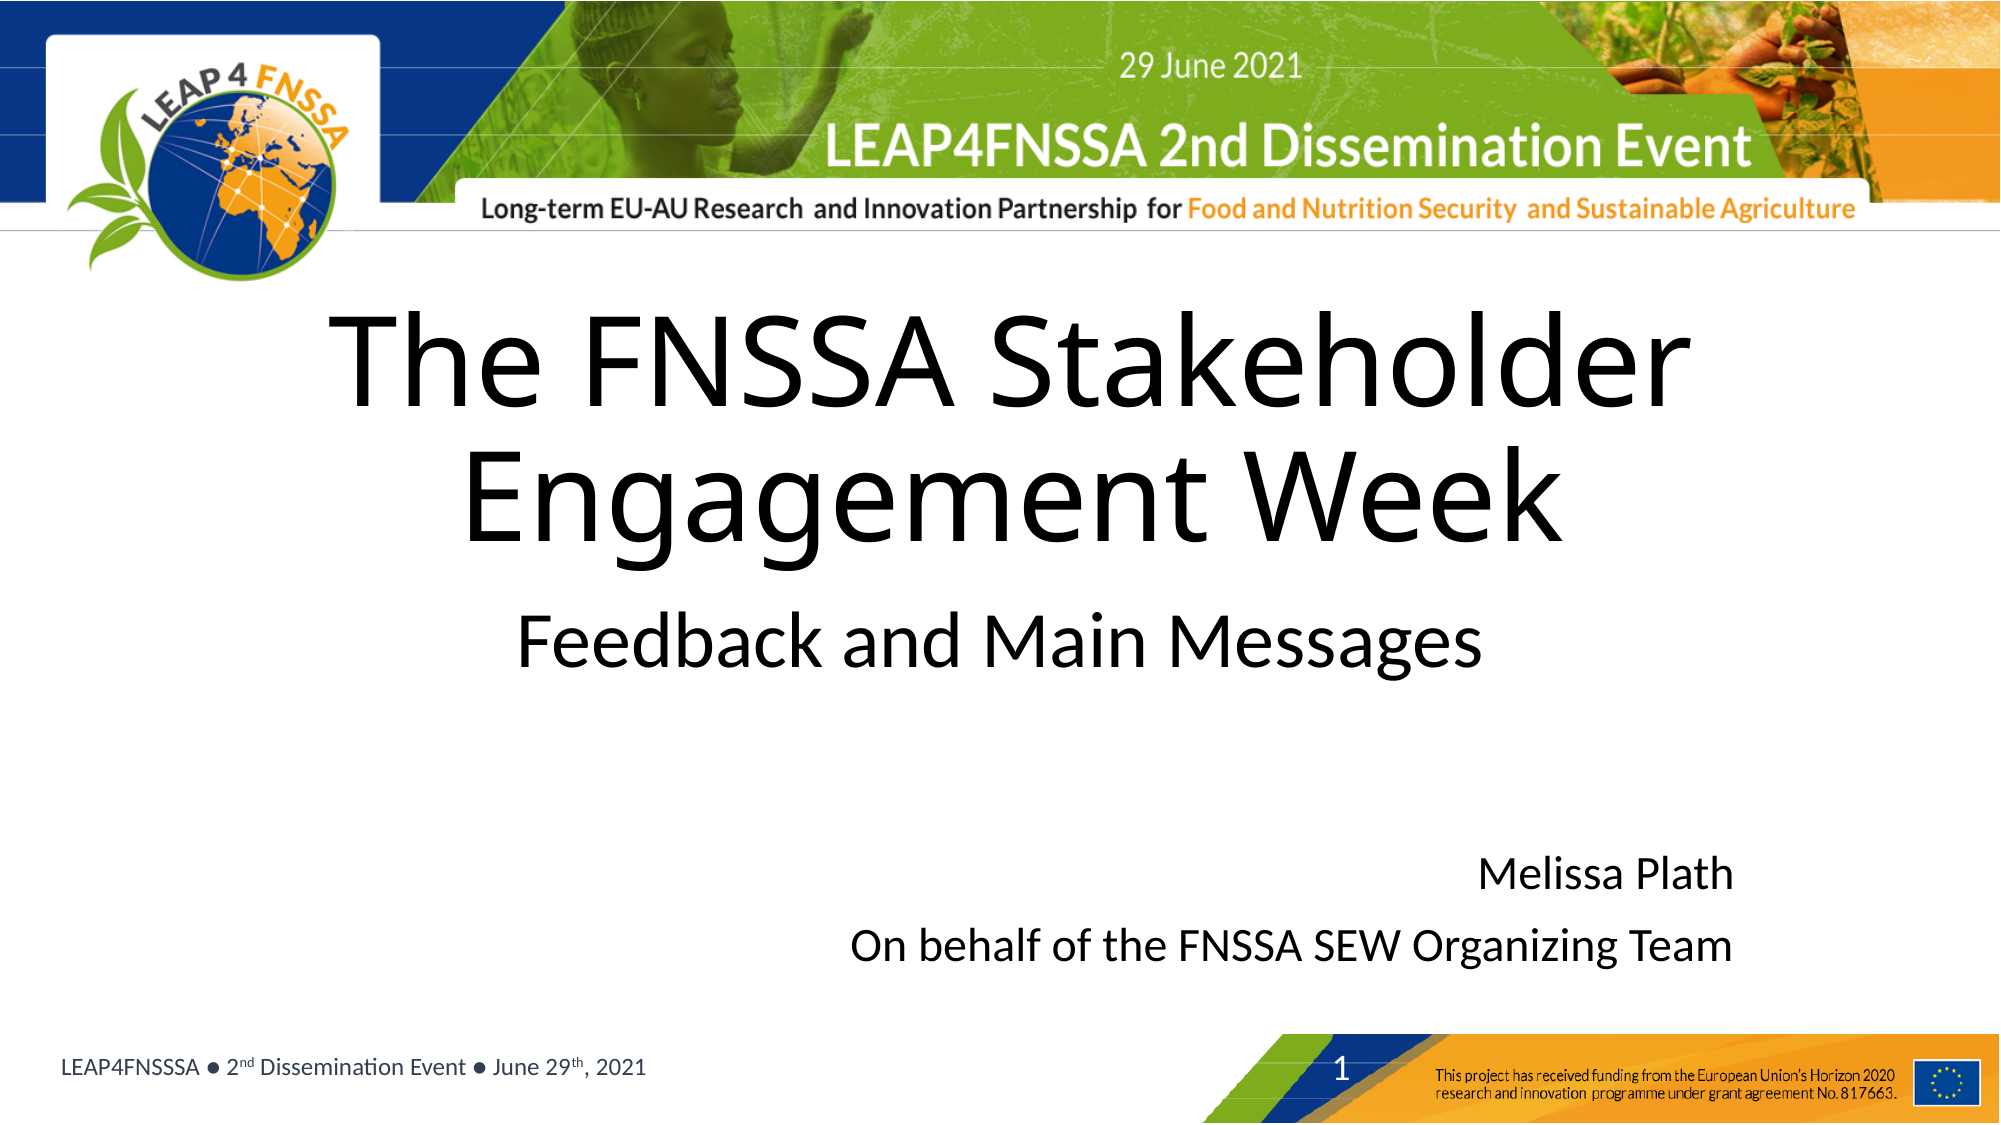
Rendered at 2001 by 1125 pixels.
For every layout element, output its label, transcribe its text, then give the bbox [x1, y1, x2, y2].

picture [0, 1, 2000, 334]
picture [498, 1034, 1999, 1123]
title The FNSSA Stakeholder Engagement Week [126, 184, 1897, 576]
subtitle Feedback and Main Messages Melissa Plath On behalf of the FNSSA SEW Organizing Team [249, 590, 1750, 983]
